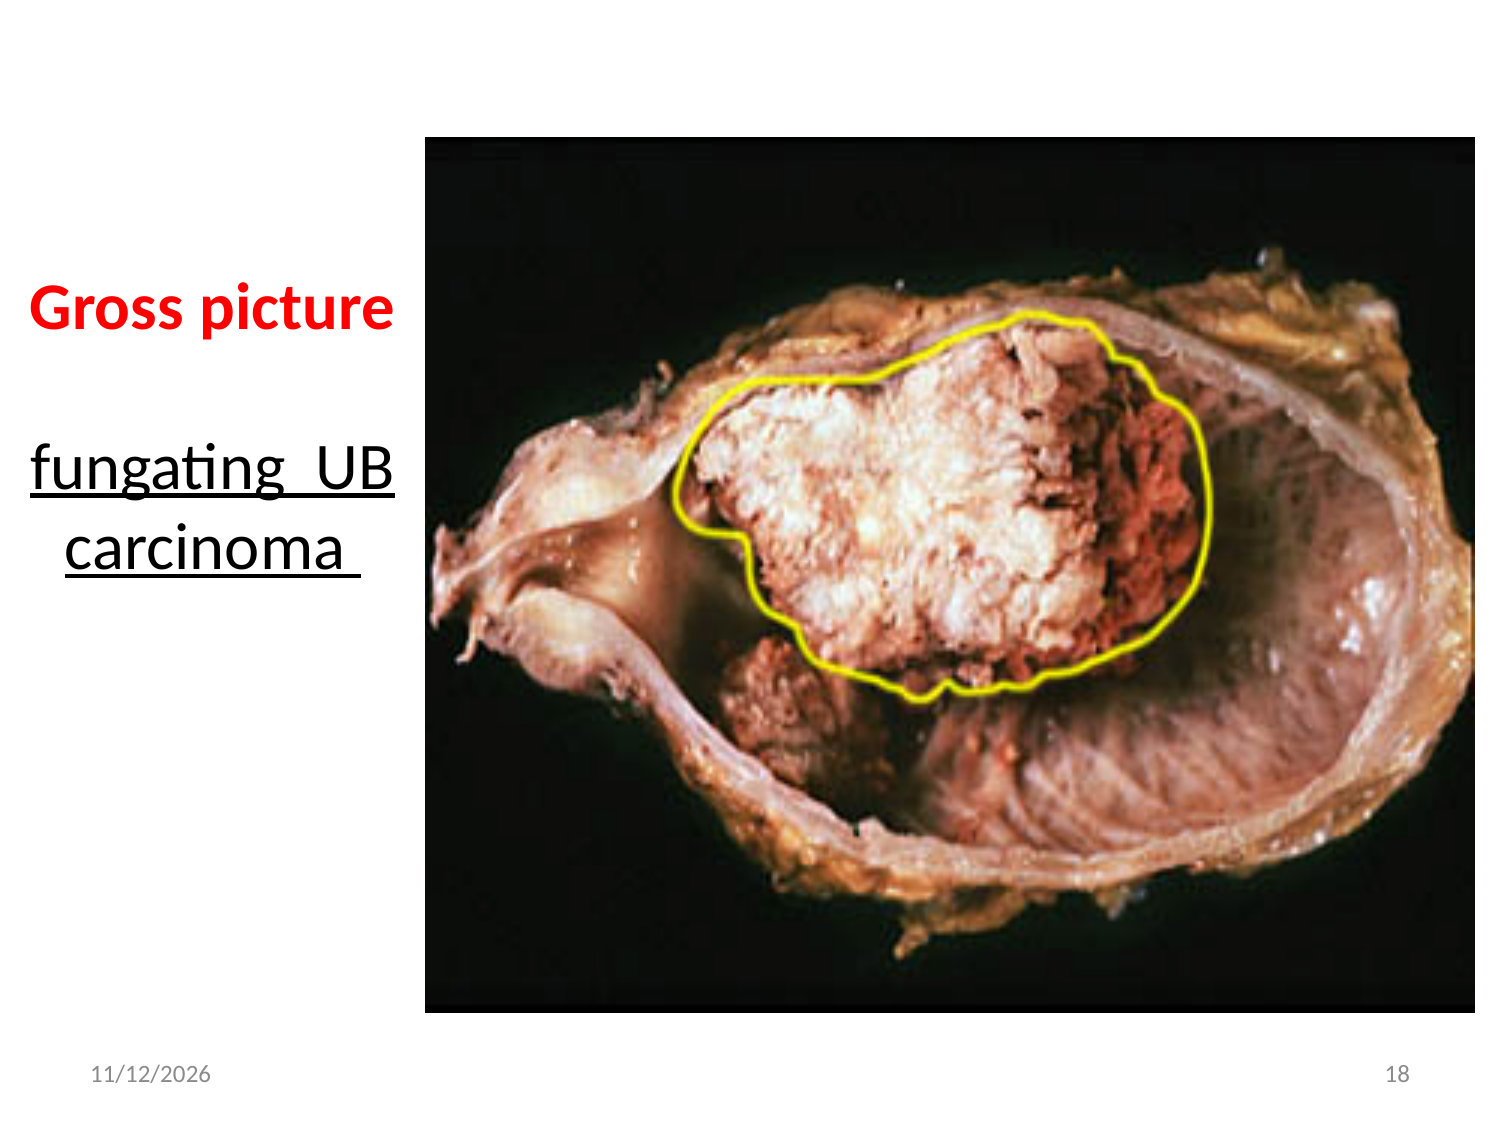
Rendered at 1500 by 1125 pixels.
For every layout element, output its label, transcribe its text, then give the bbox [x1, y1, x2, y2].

slide_number 18 [1074, 1042, 1425, 1103]
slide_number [75, 1042, 425, 1103]
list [424, 137, 1476, 1013]
title Gross picture fungating UB carcinoma [12, 437, 413, 568]
